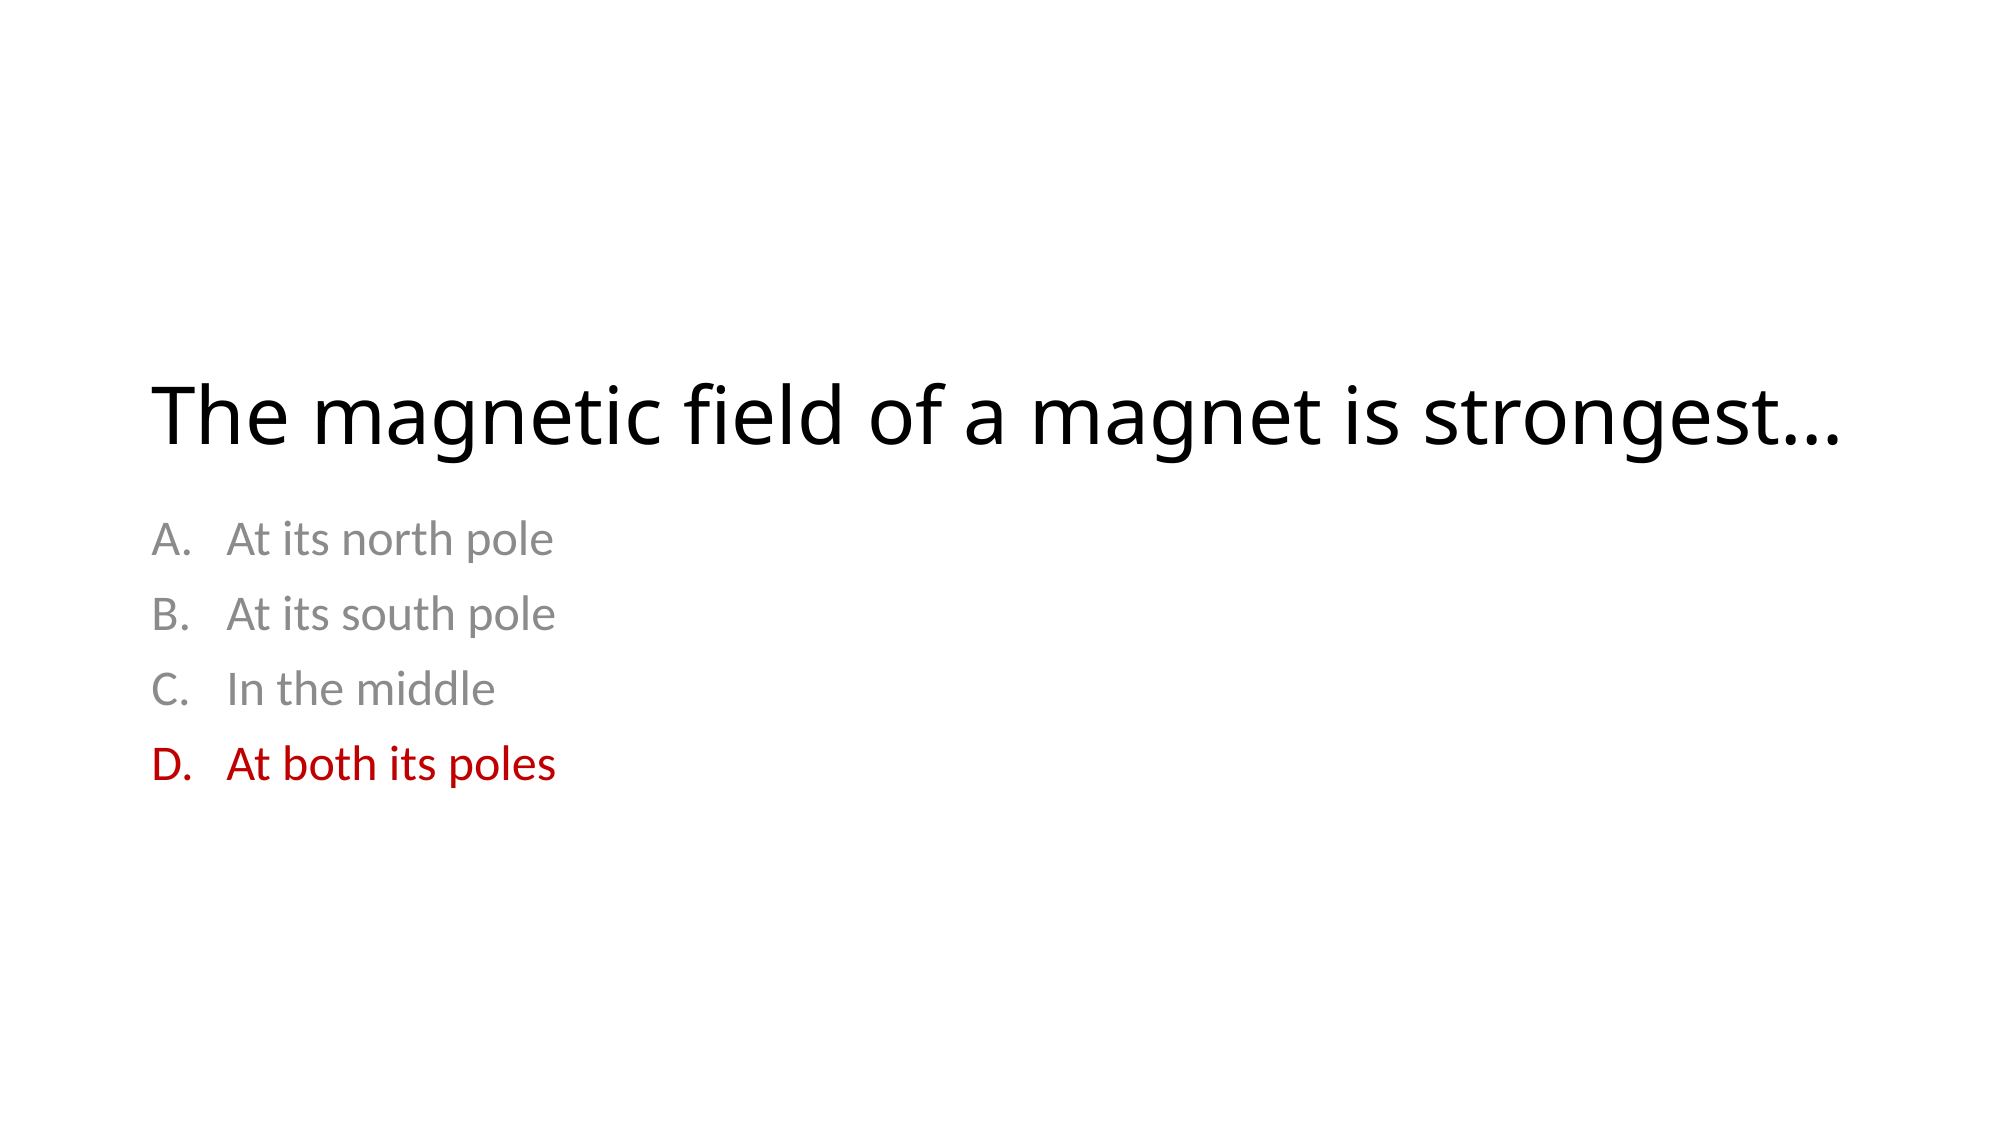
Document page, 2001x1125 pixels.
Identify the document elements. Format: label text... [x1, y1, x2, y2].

list At its north pole At its south pole In the middle At both its poles [136, 504, 1862, 999]
title The magnetic field of a magnet is strongest… [136, 280, 1862, 469]
